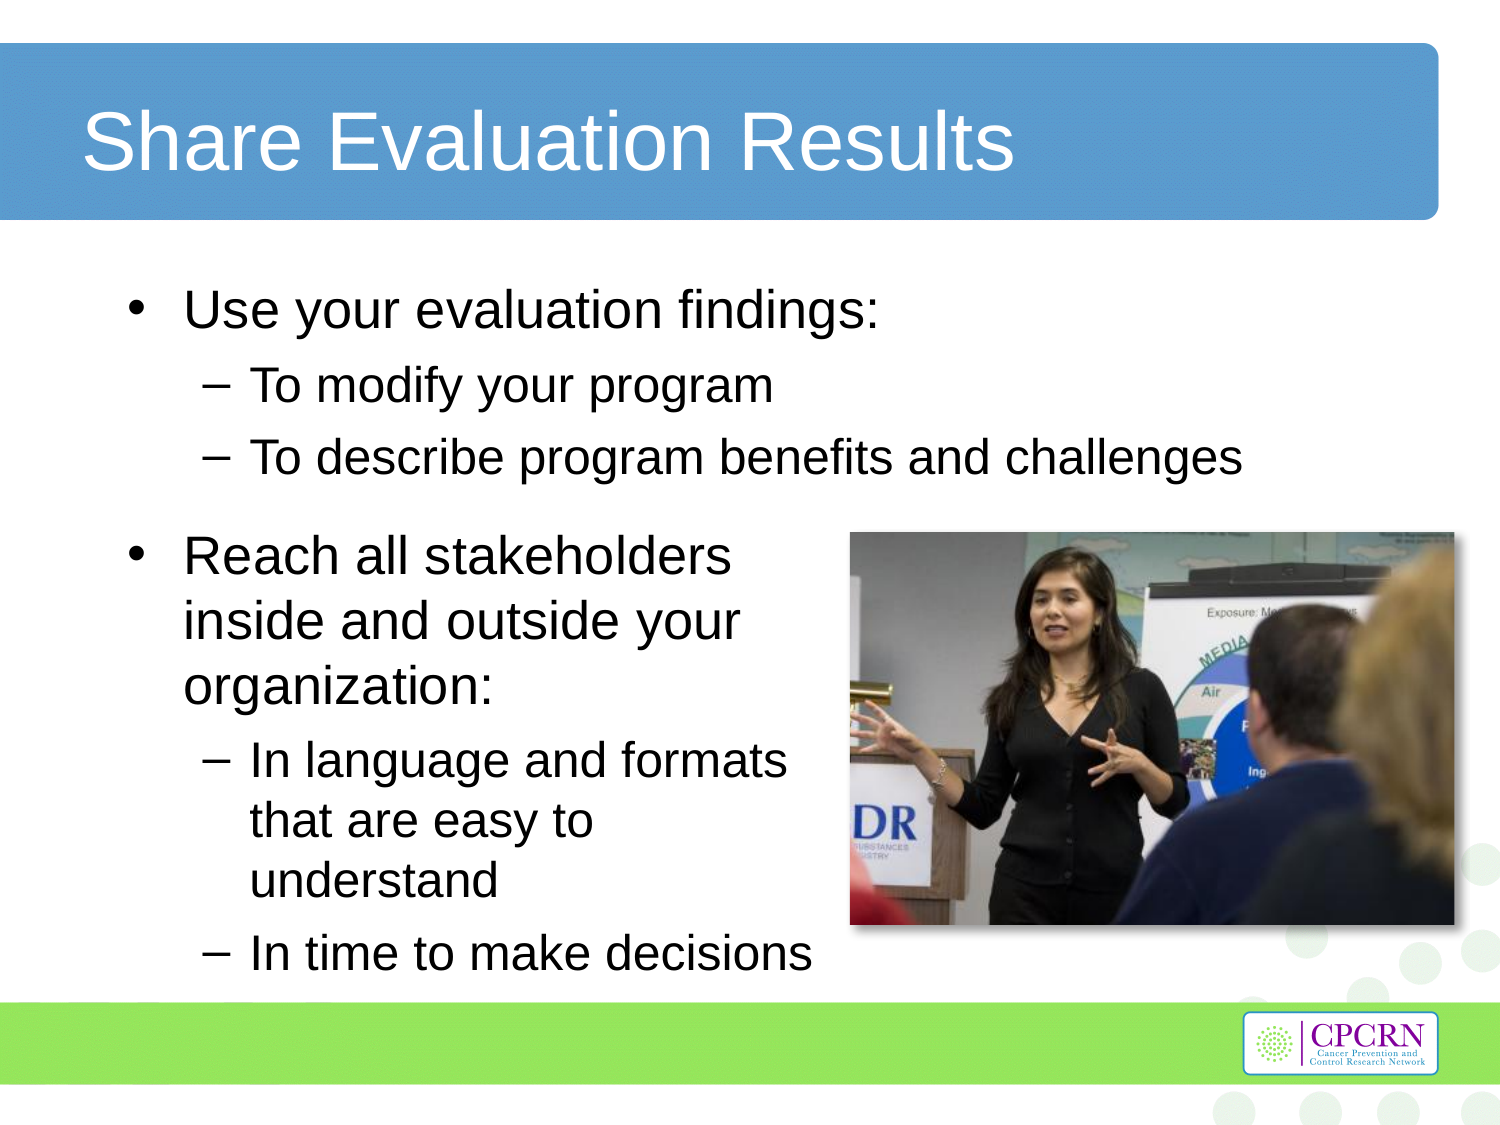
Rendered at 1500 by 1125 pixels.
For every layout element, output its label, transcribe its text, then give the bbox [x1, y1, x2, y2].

list Reach all stakeholders inside and outside your organization: In language and formats that are easy to understand In time to make decisions [112, 512, 838, 1125]
picture [0, 0, 1500, 1125]
text_box Use your evaluation findings: To modify your program To describe program benefits and challenges [203, 357, 1262, 438]
title Share Evaluation Results [66, 43, 1500, 232]
